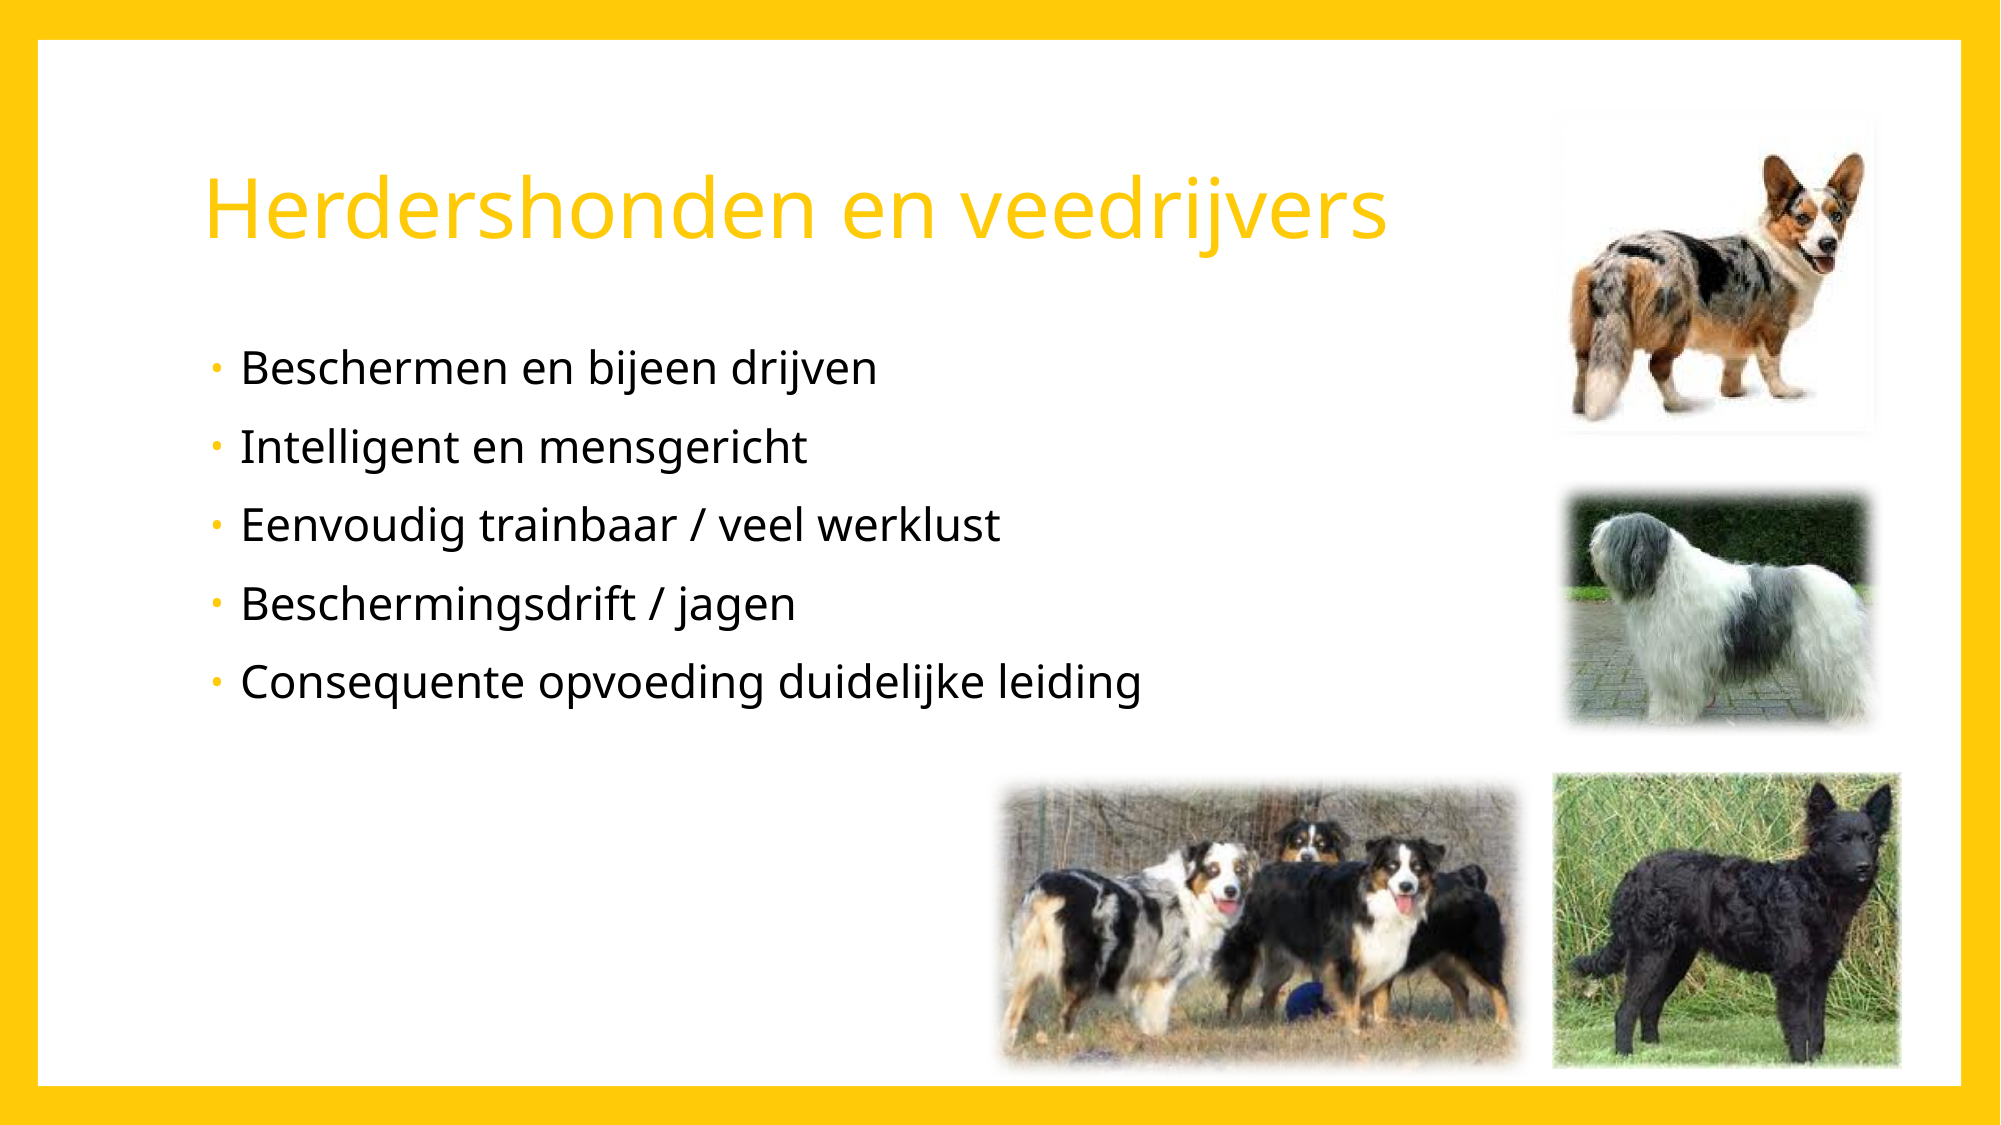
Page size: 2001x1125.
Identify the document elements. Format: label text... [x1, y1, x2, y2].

title Herdershonden en veedrijvers [187, 99, 1808, 323]
picture [1549, 107, 1886, 444]
picture [1551, 772, 1903, 1069]
picture [1551, 478, 1886, 738]
list Beschermen en bijeen drijven Intelligent en mensgericht Eenvoudig trainbaar / veel werklust Beschermingsdrift / jagen Consequente opvoeding duidelijke leiding [187, 337, 1808, 1000]
picture [987, 772, 1533, 1079]
